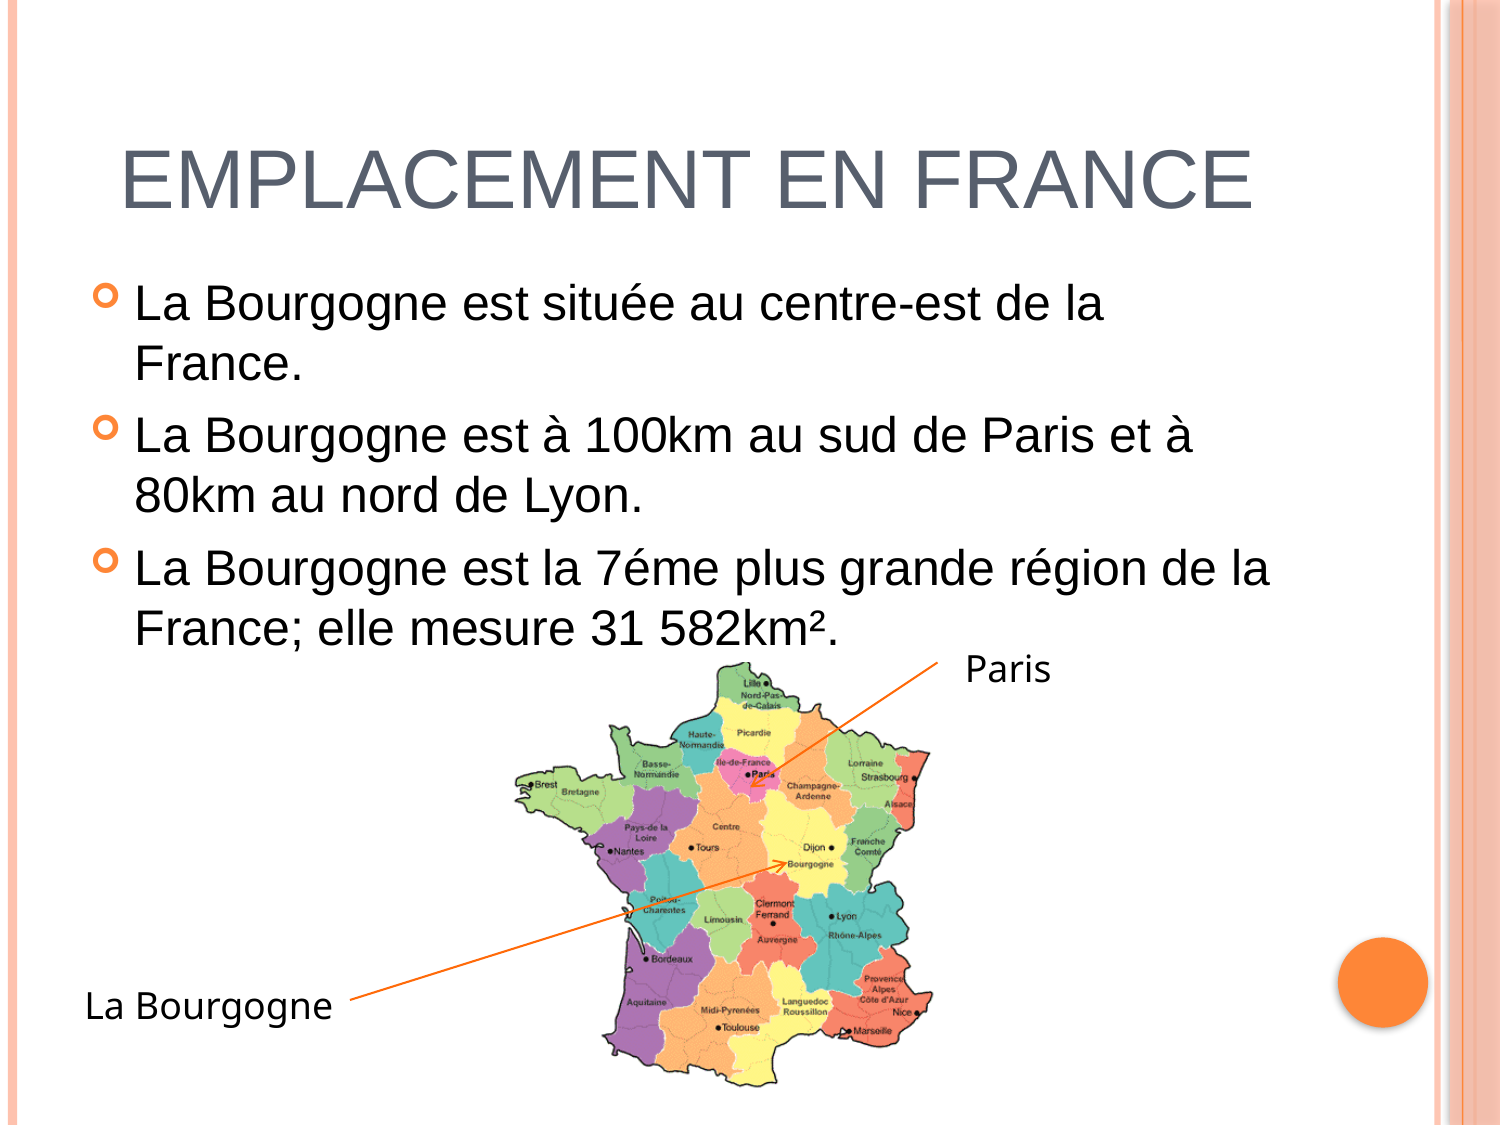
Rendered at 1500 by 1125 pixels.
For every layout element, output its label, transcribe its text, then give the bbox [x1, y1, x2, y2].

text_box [749, 661, 938, 788]
list La Bourgogne est située au centre-est de la France. La Bourgogne est à 100km au sud de Paris et à 80km au nord de Lyon. La Bourgogne est la 7éme plus grande région de la France; elle mesure 31 582km². [74, 262, 1301, 1063]
title Emplacement en France [75, 45, 1300, 233]
text_box La Bourgogne [69, 974, 349, 1035]
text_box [349, 861, 788, 1001]
picture [511, 661, 938, 1088]
text_box Paris [949, 637, 1067, 698]
